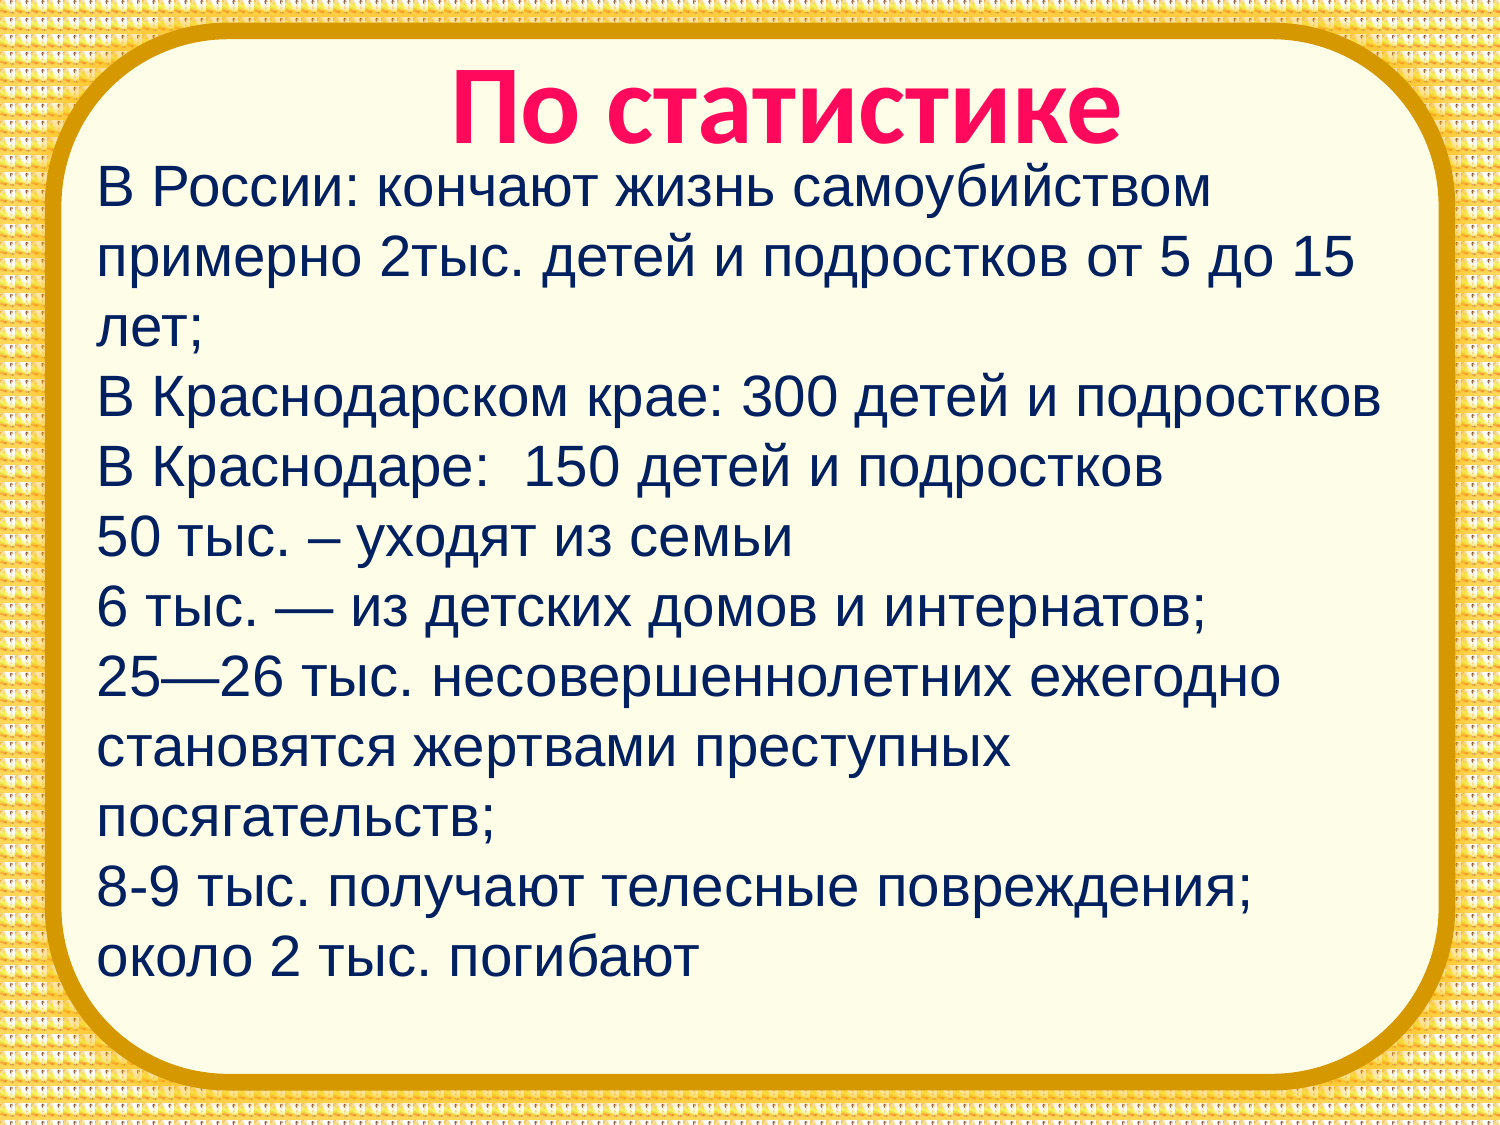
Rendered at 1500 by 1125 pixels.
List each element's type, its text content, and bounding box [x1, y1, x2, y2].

text_box В России: кончают жизнь самоубийством примерно 2тыс. детей и подростков от 5 до 15 лет; В Краснодарском крае: 300 детей и подростков В Краснодаре: 150 детей и подростков 50 тыс. – уходят из семьи 6 тыс. — из детских домов и интернатов; 25—26 тыс. несовершеннолетних ежегодно становятся жертвами преступных посягательств; 8-9 тыс. получают телесные повреждения; около 2 тыс. погибают [82, 140, 1405, 1066]
text_box По статистике [409, 23, 1164, 140]
picture [0, 0, 1500, 1125]
